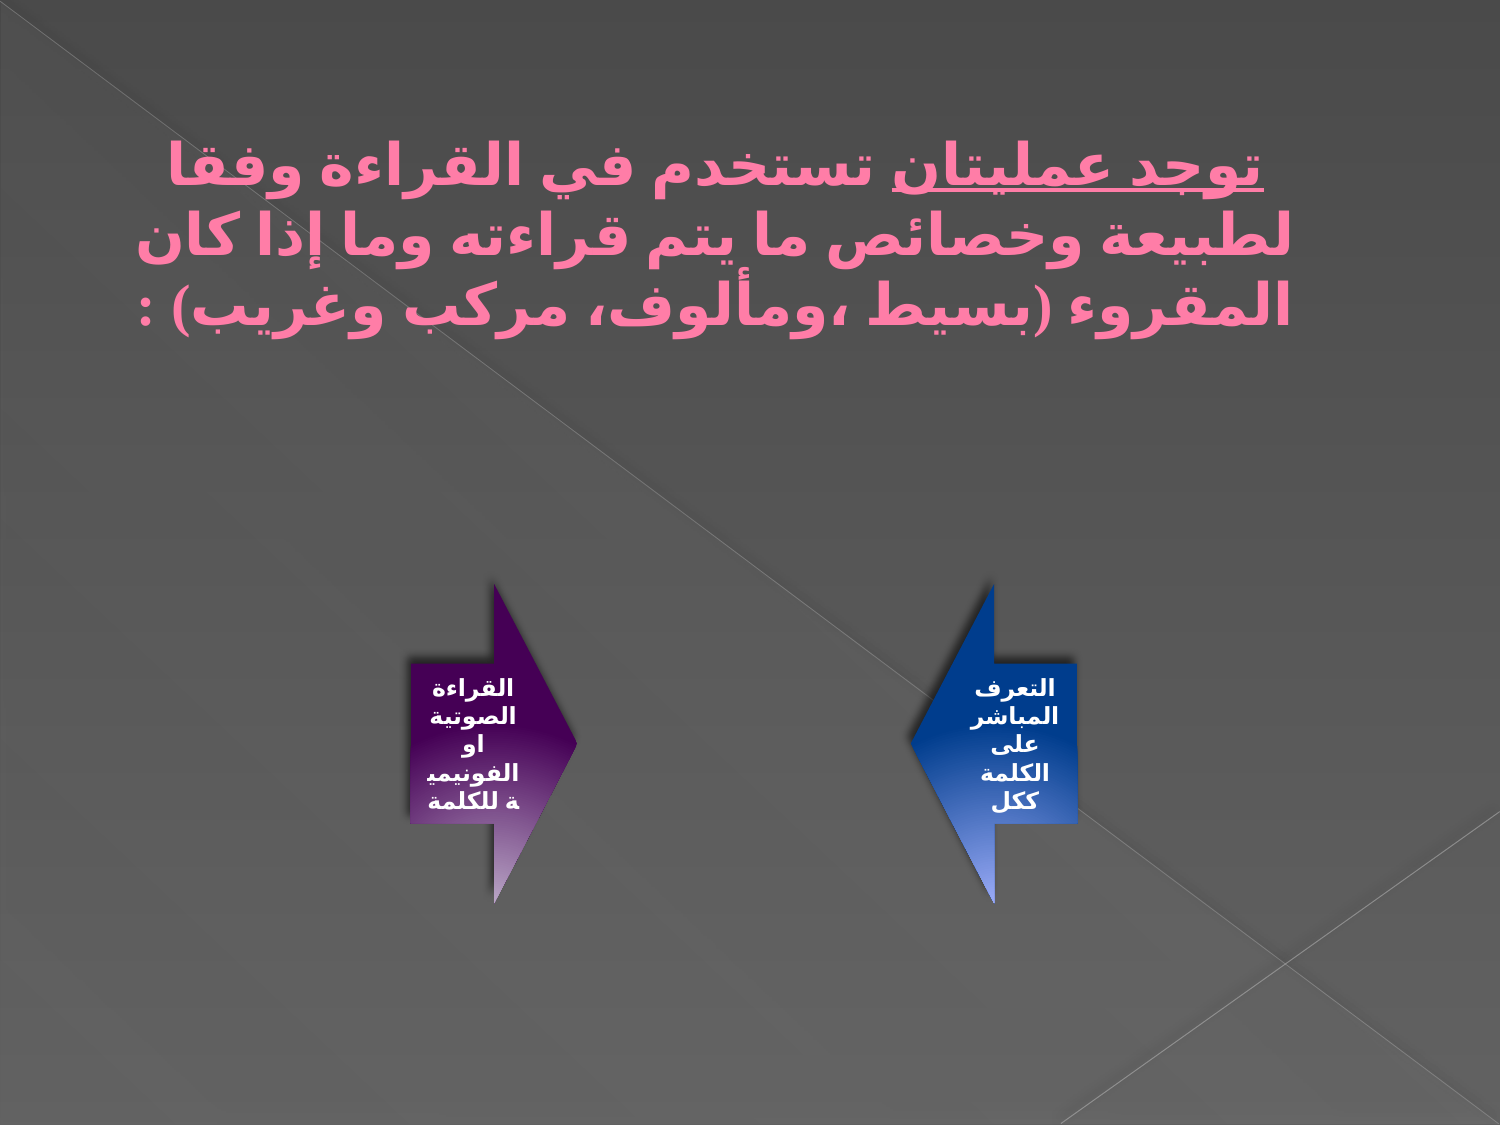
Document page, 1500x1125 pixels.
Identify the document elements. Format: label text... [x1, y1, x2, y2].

title توجد عمليتان تستخدم في القراءة وفقا لطبيعة وخصائص ما يتم قراءته وما إذا كان المقروء (بسيط ،ومألوف، مركب وغريب) : [70, 117, 1421, 347]
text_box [105, 409, 1383, 1078]
